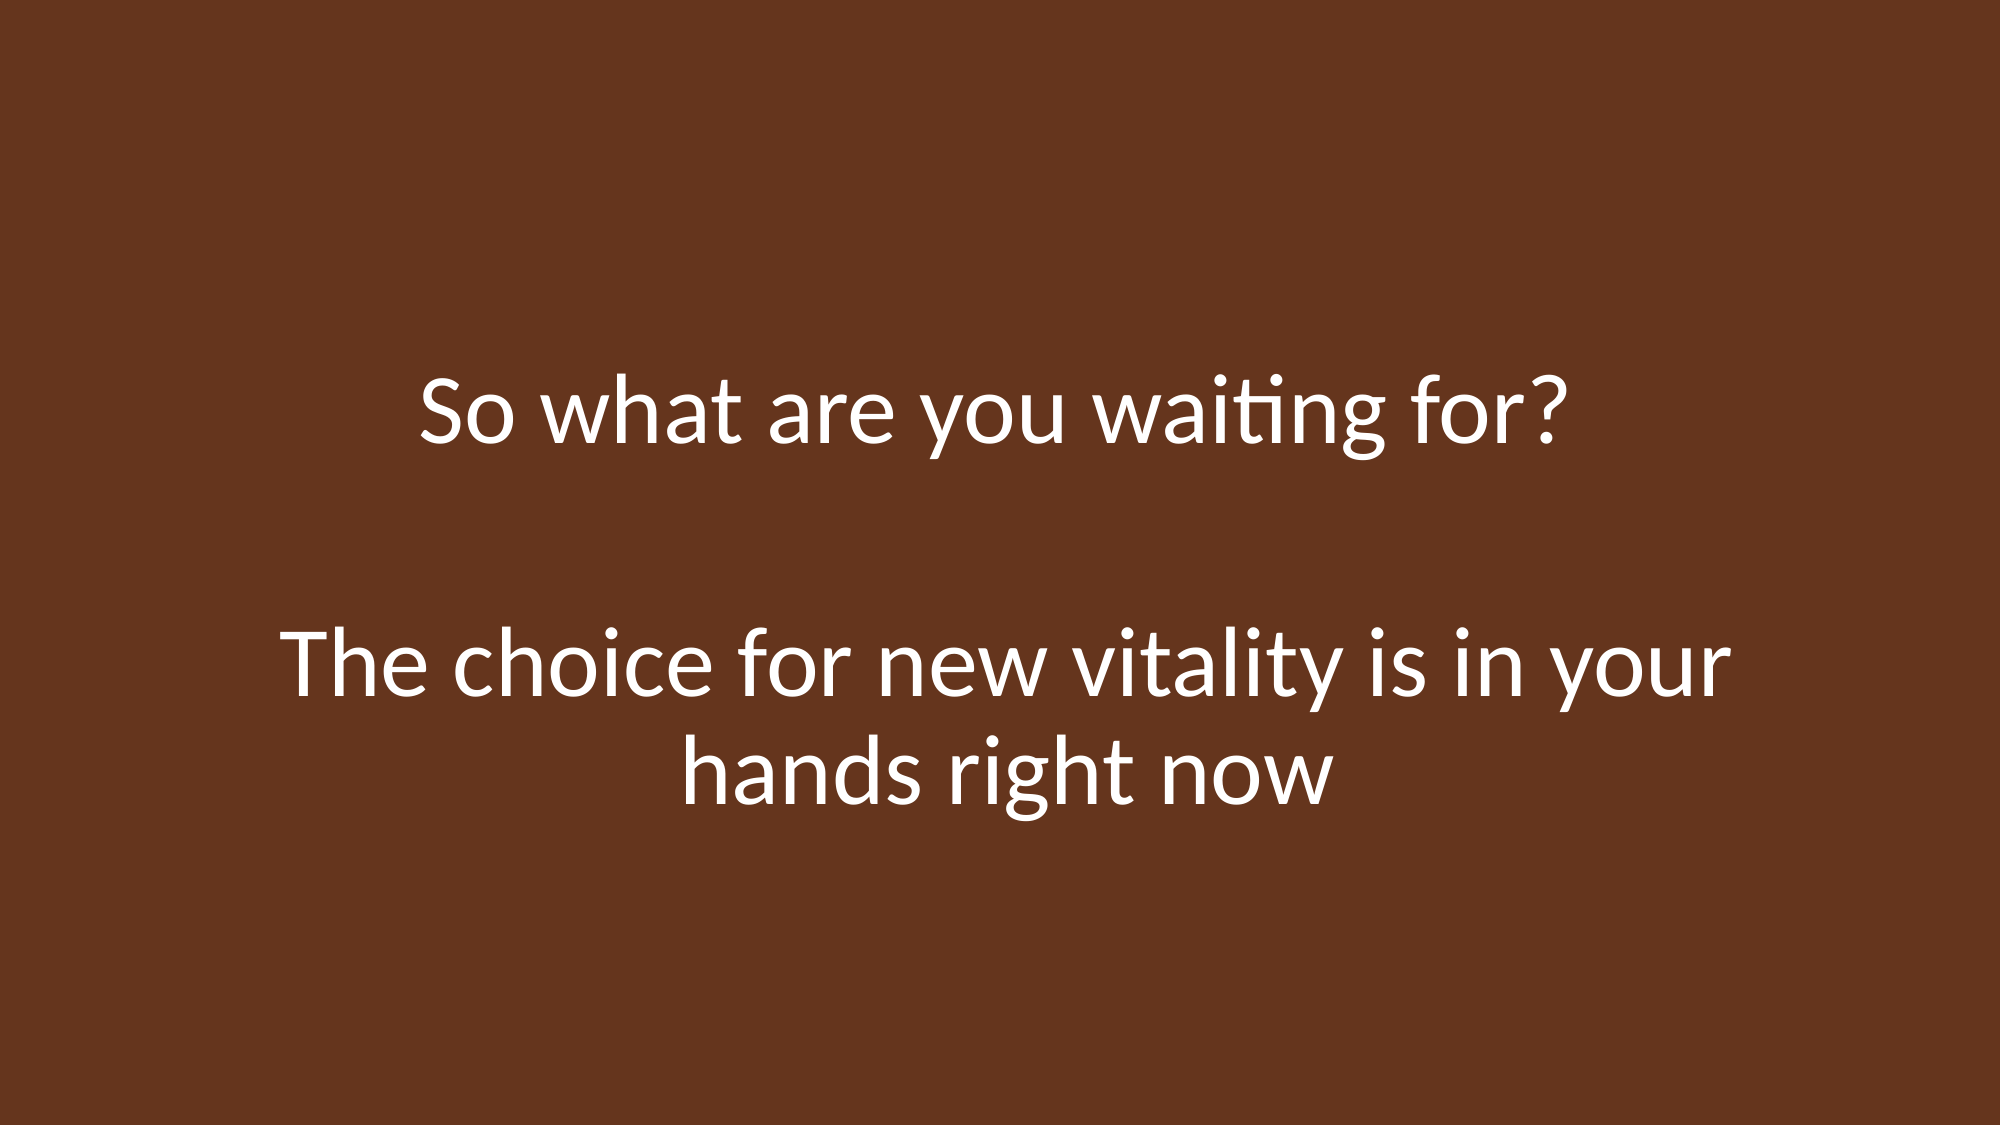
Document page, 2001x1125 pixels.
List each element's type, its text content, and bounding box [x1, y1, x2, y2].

list So what are you waiting for? The choice for new vitality is in your hands right now [144, 349, 1870, 1064]
